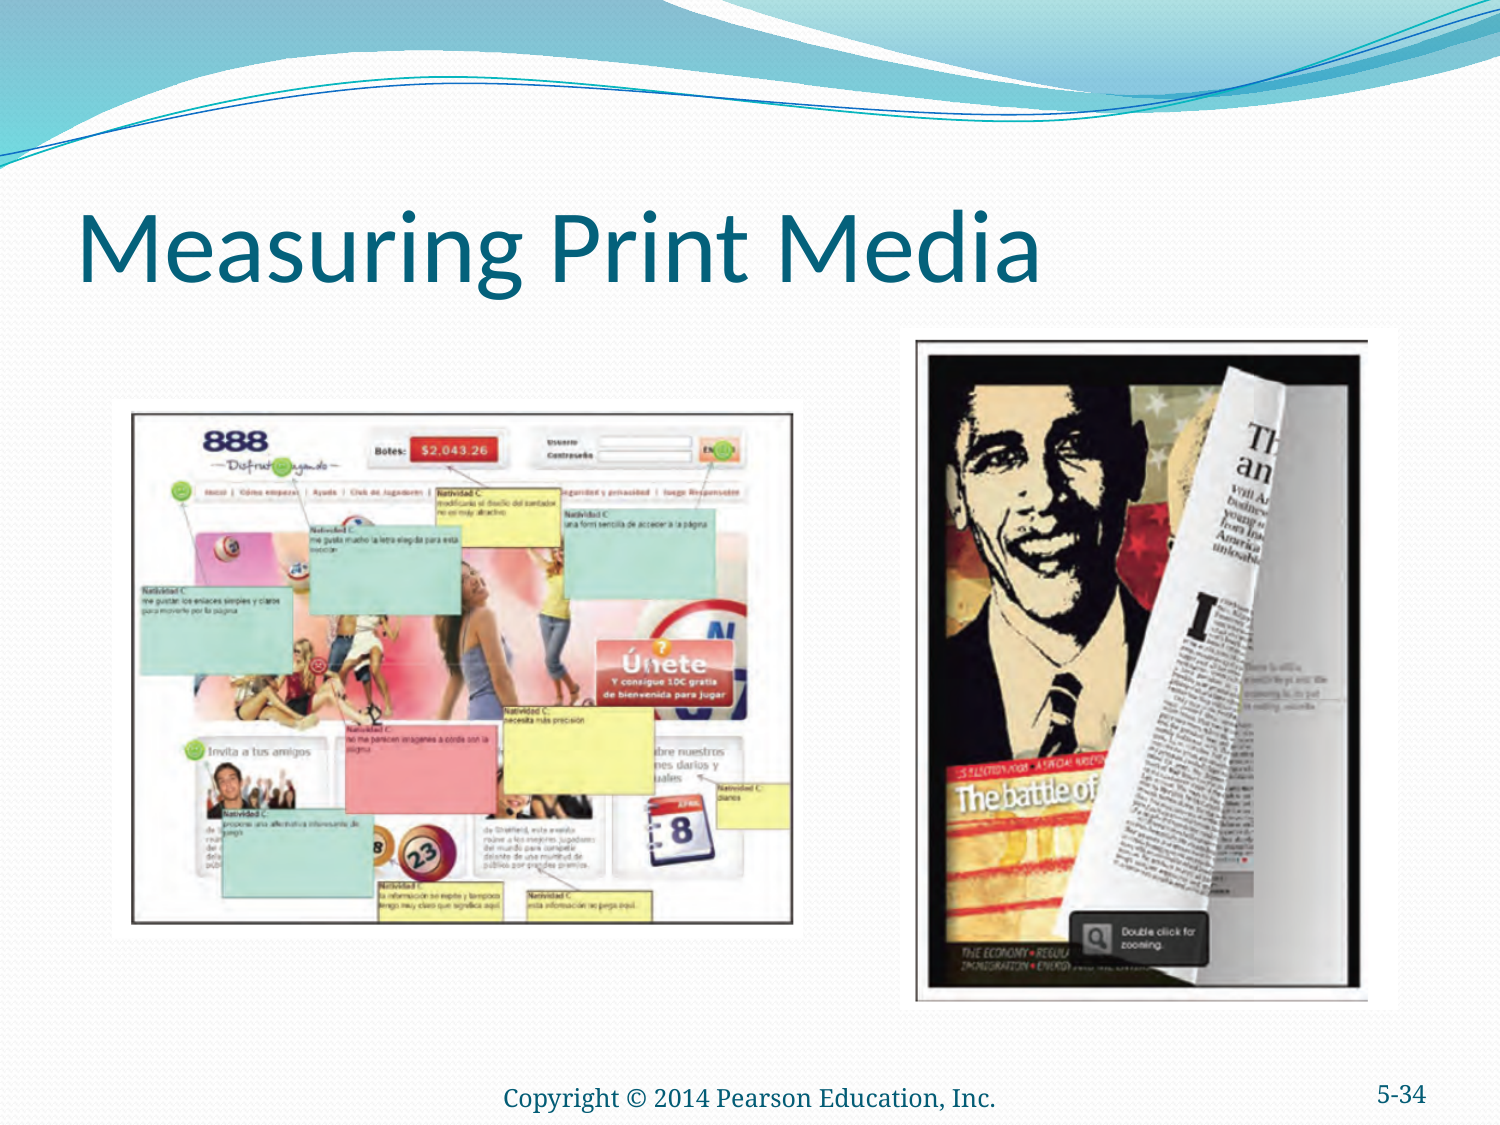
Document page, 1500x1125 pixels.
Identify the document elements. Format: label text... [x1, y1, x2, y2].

title Measuring Print Media [74, 115, 1438, 304]
picture [899, 327, 1398, 1010]
picture [112, 399, 803, 938]
